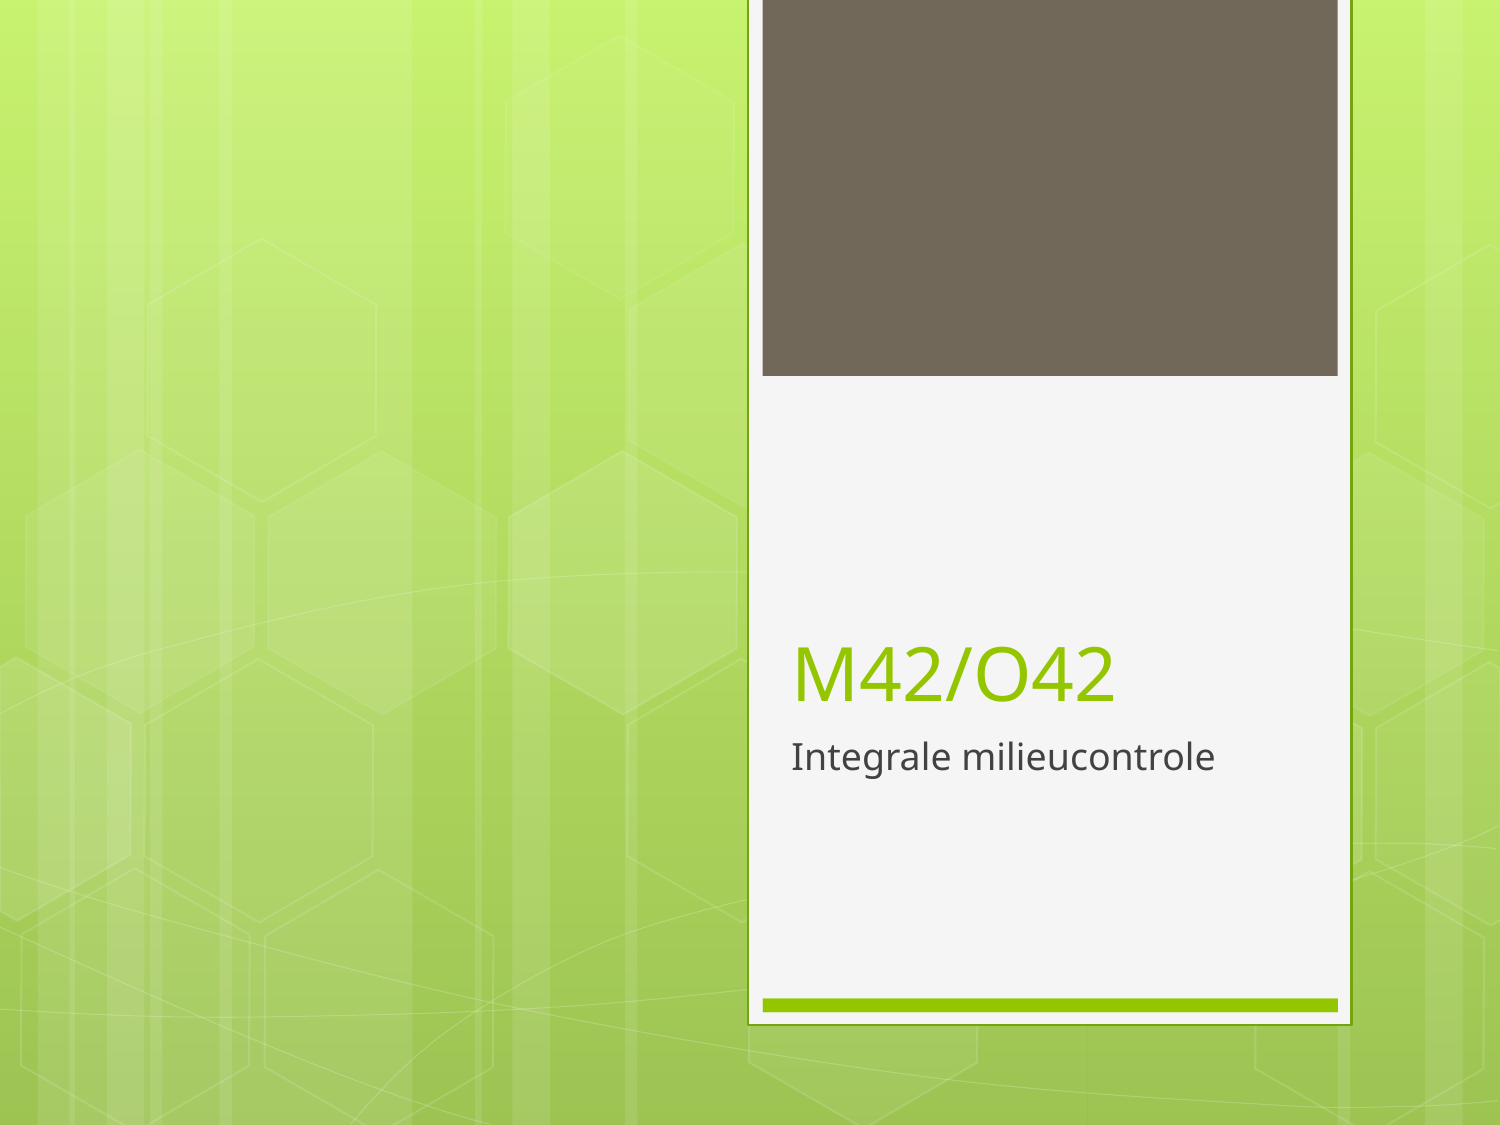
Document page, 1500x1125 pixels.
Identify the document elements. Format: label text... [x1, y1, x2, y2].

subtitle Integrale milieucontrole [776, 725, 1320, 933]
title M42/O42 [776, 444, 1320, 724]
